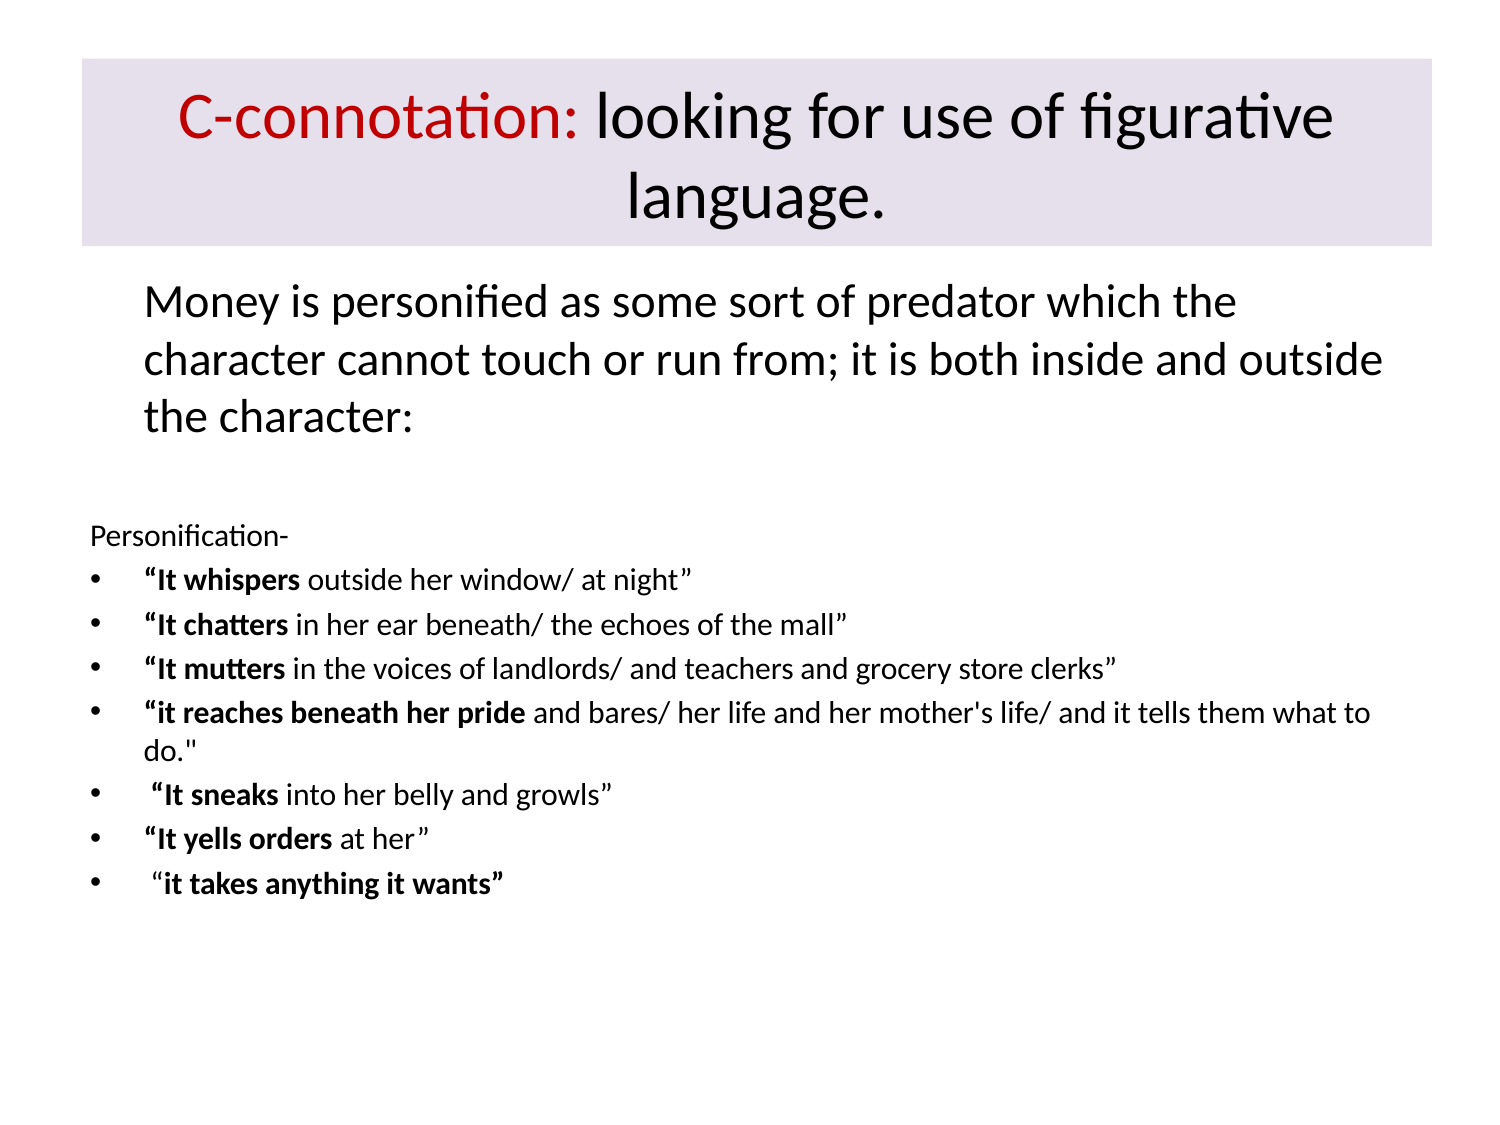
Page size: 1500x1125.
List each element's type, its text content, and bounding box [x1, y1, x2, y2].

title C-connotation: looking for use of figurative language. [82, 58, 1432, 247]
list Money is personified as some sort of predator which the character cannot touch or run from; it is both inside and outside the character: Personification- “It whispers outside her window/ at night” “It chatters in her ear beneath/ the echoes of the mall” “It mutters in the voices of landlords/ and teachers and grocery store clerks” “it reaches beneath her pride and bares/ her life and her mother's life/ and it tells them what to do." “It sneaks into her belly and growls” “It yells orders at her” “it takes anything it wants” [75, 262, 1425, 1005]
